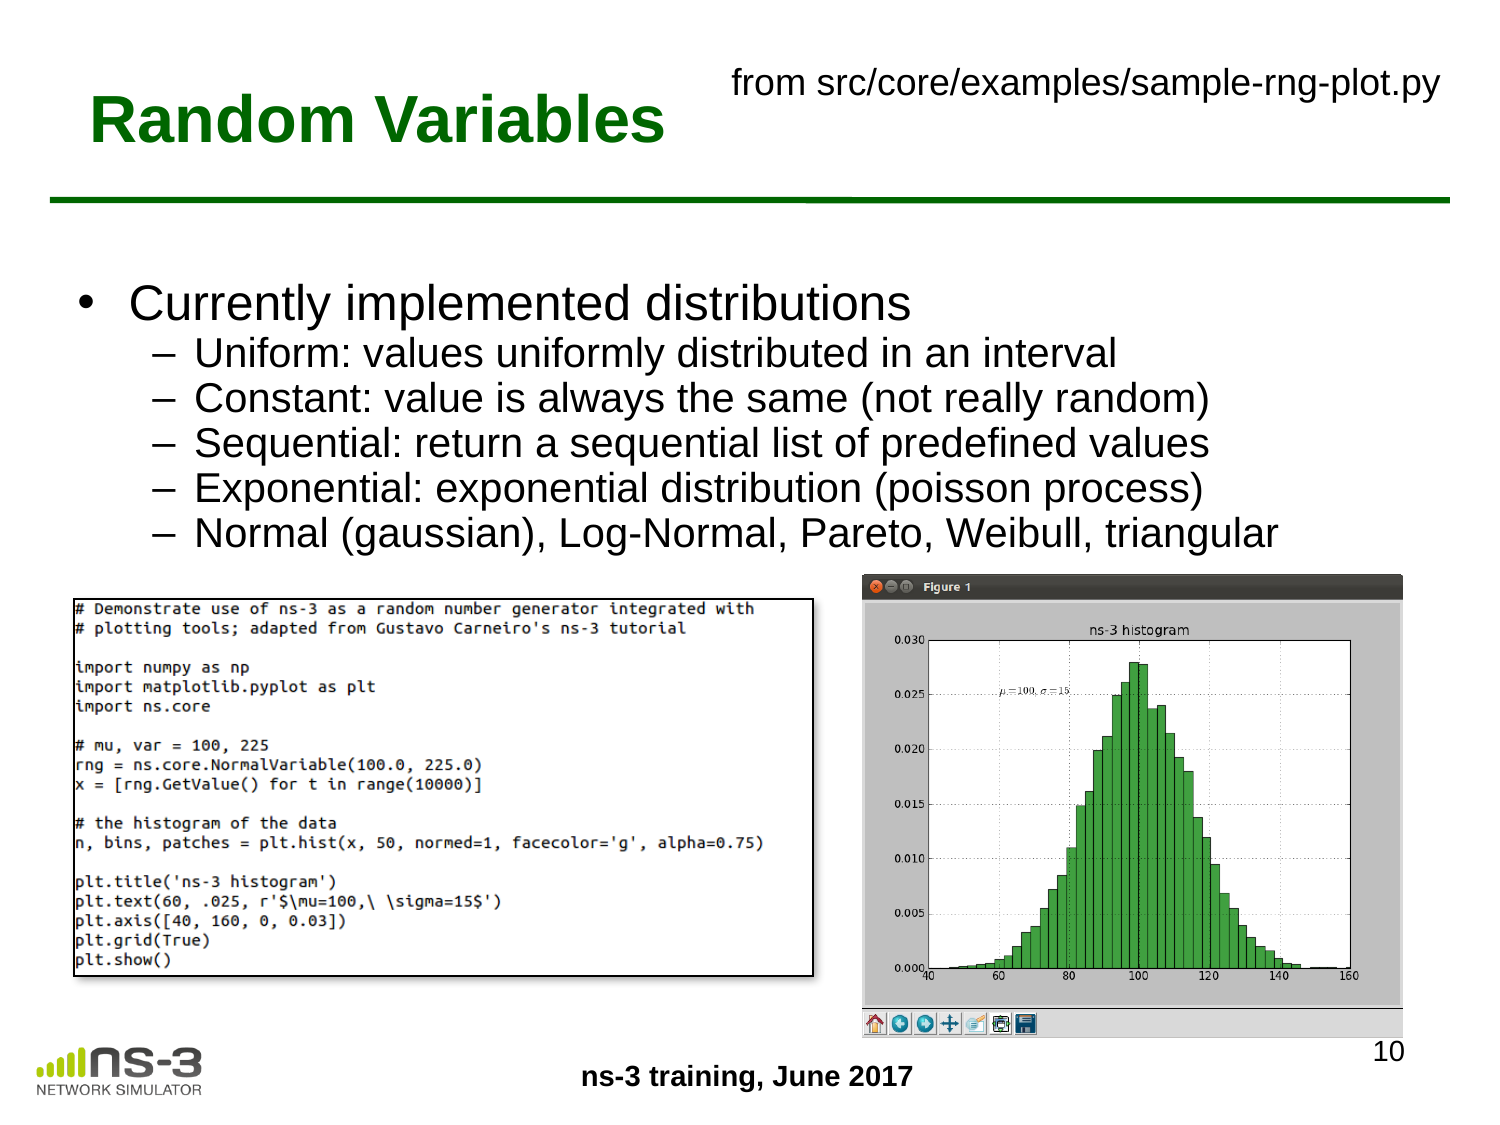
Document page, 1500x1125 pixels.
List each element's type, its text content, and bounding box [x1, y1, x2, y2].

list Currently implemented distributions Uniform: values uniformly distributed in an interval Constant: value is always the same (not really random) Sequential: return a sequential list of predefined values Exponential: exponential distribution (poisson process) Normal (gaussian), Log-Normal, Pareto, Weibull, triangular [62, 199, 1409, 1000]
slide_number 10 [1074, 1024, 1421, 1101]
picture [24, 1017, 213, 1125]
picture [862, 574, 1403, 1038]
picture [74, 599, 813, 976]
title Random Variables [74, 44, 1421, 187]
text_box from src/core/examples/sample-rng-plot.py [716, 49, 1456, 111]
footer ns-3 training, June 2017 [512, 1049, 983, 1125]
